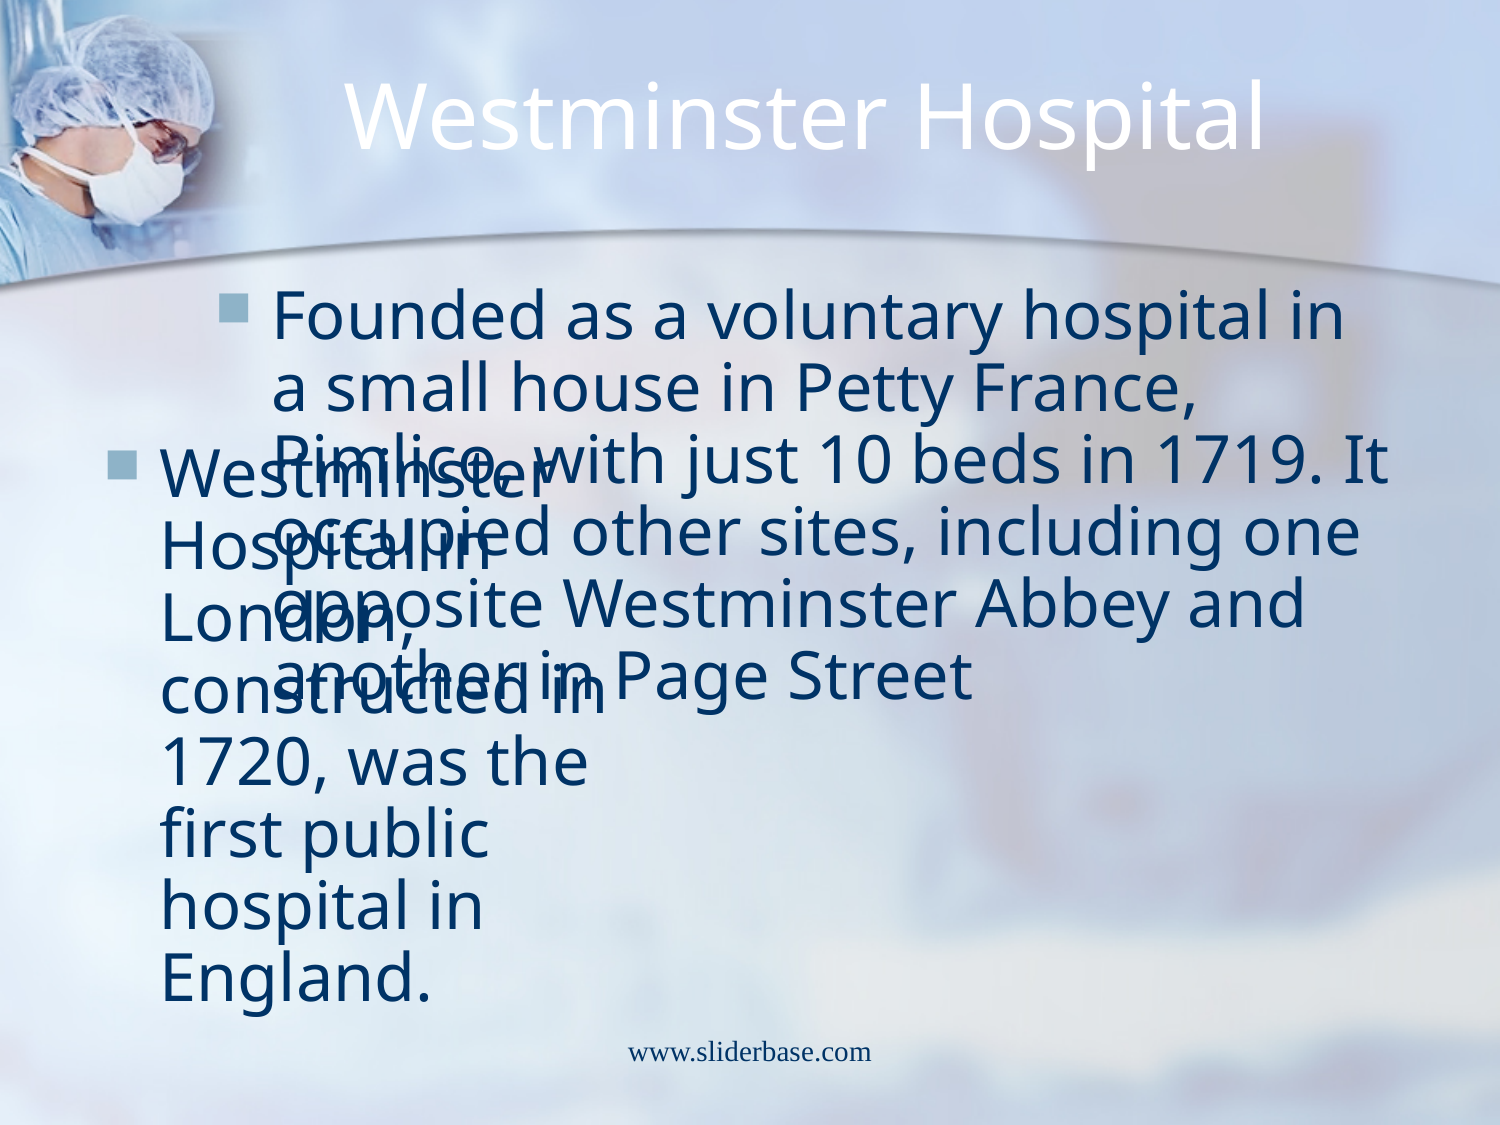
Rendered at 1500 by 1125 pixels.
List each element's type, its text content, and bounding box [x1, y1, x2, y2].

list Westminster Hospital in London, constructed in 1720, was the first public hospital in England. [88, 432, 683, 1125]
picture [0, 0, 1500, 1125]
footer www.sliderbase.com [512, 1024, 988, 1103]
list Founded as a voluntary hospital in a small house in Petty France, Pimlico, with just 10 beds in 1719. It occupied other sites, including one opposite Westminster Abbey and another in Page Street [200, 275, 1413, 1050]
title Westminster Hospital [200, 24, 1413, 200]
